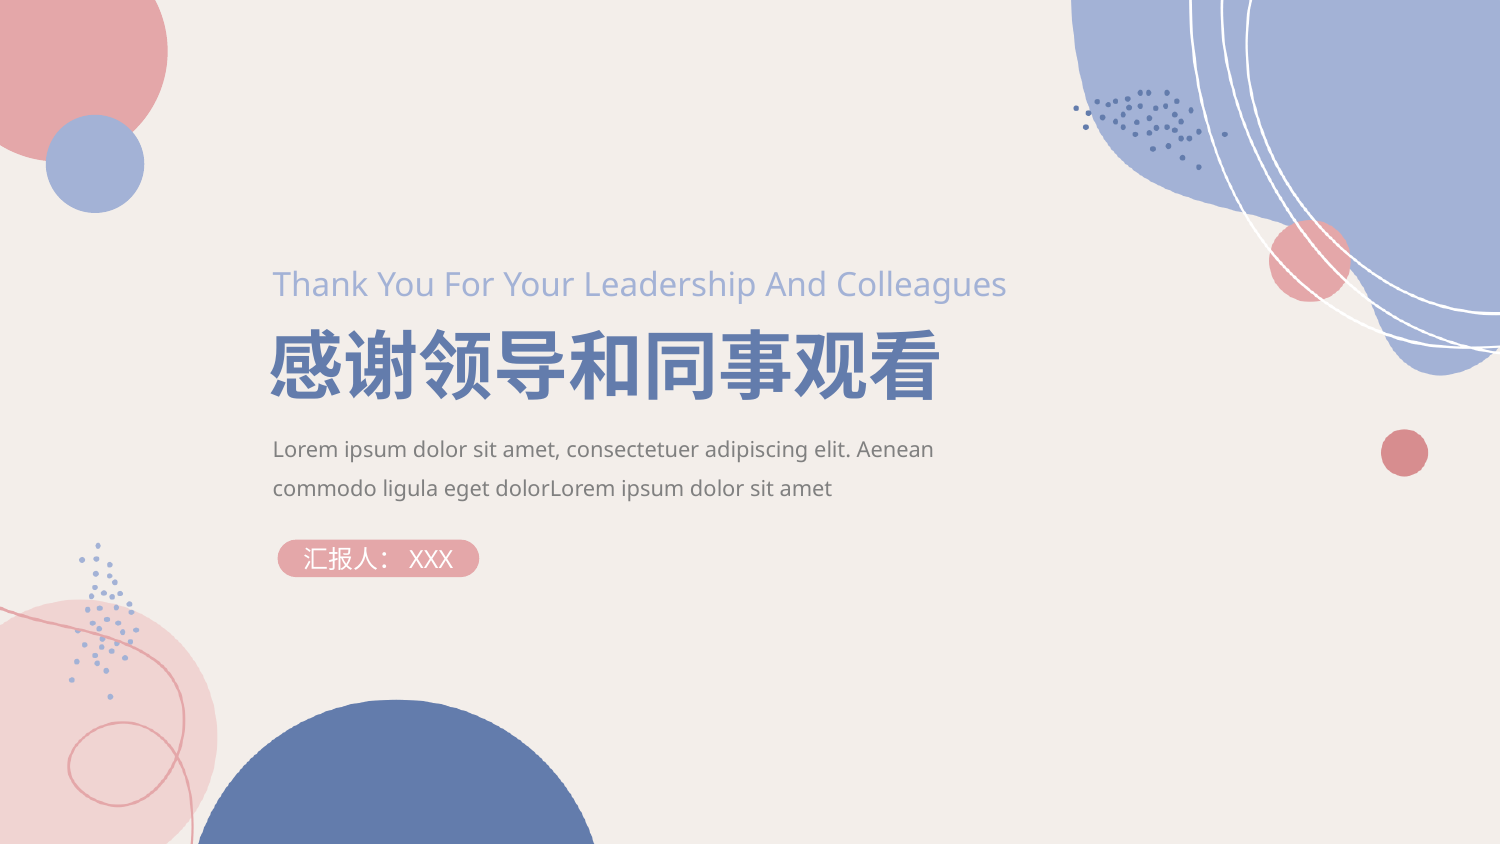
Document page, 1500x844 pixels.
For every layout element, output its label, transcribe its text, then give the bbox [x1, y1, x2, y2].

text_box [0, 0, 168, 213]
text_box Thank You For Your Leadership And Colleagues [257, 255, 1174, 310]
text_box 汇报人：XXX [276, 538, 481, 579]
text_box 感谢领导和同事观看 [253, 311, 959, 416]
picture [0, 0, 1500, 844]
text_box Lorem ipsum dolor sit amet, consectetuer adipiscing elit. Aenean commodo ligula eget dolorLorem ipsum dolor sit amet [257, 414, 1056, 509]
